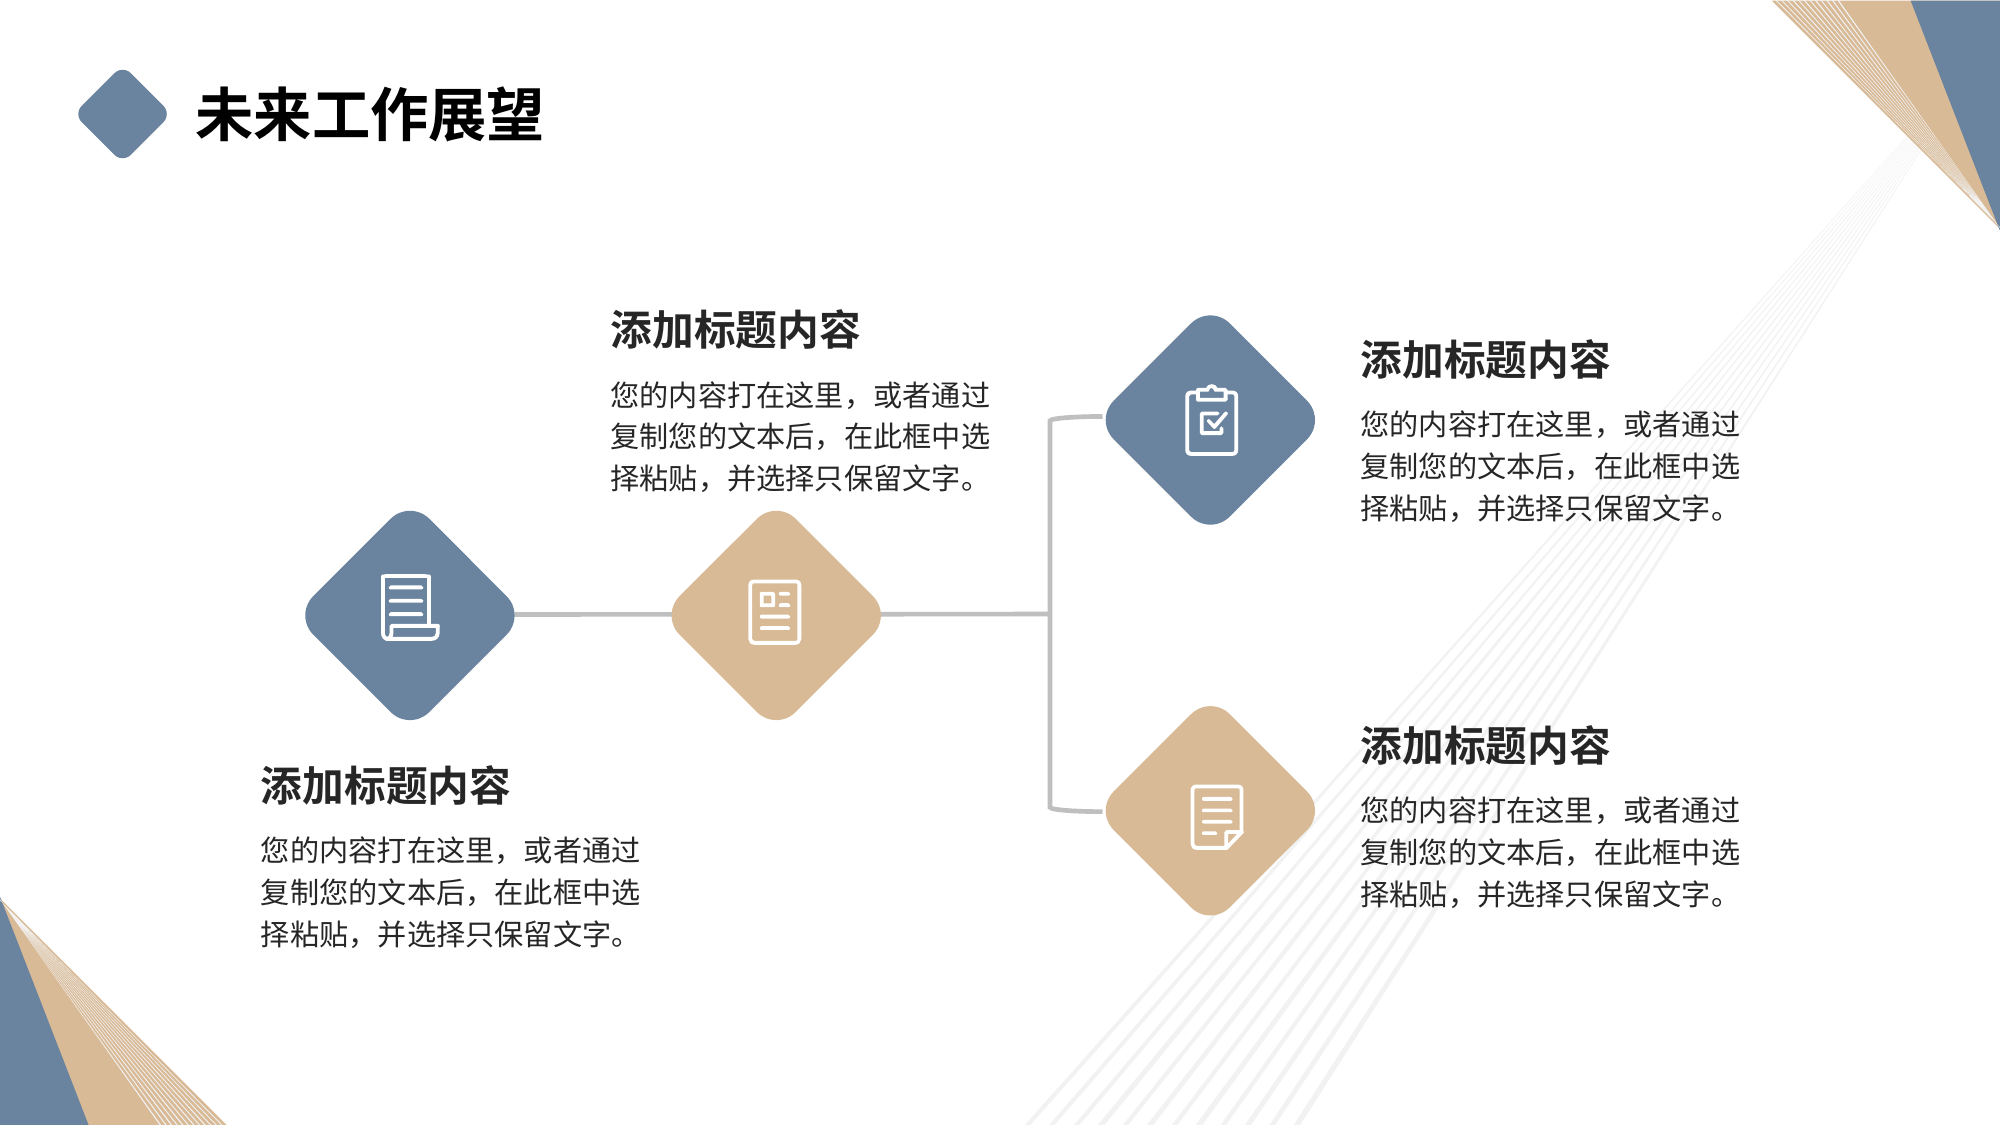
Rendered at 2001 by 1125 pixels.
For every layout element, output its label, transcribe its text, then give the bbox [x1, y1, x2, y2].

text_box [1185, 384, 1239, 456]
text_box 添加标题内容 [1345, 316, 1733, 392]
text_box 您的内容打在这里，或者通过复制您的文本后，在此框中选择粘贴，并选择只保留文字。 [246, 818, 675, 959]
text_box 您的内容打在这里，或者通过复制您的文本后，在此框中选择粘贴，并选择只保留文字。 [595, 362, 1025, 416]
text_box 添加标题内容 [595, 286, 983, 362]
text_box 添加标题内容 [246, 742, 634, 818]
text_box 您的内容打在这里，或者通过复制您的文本后，在此框中选择粘贴，并选择只保留文字。 [1345, 392, 1775, 533]
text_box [748, 579, 802, 645]
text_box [380, 573, 440, 641]
text_box 您的内容打在这里，或者通过复制您的文本后，在此框中选择粘贴，并选择只保留文字。 [1345, 777, 1775, 919]
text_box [1190, 784, 1244, 850]
text_box 未来工作展望 [180, 70, 561, 156]
text_box [77, 68, 168, 160]
text_box [1104, 705, 1317, 917]
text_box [514, 416, 1103, 812]
text_box [304, 509, 514, 722]
text_box 添加标题内容 [1345, 702, 1733, 777]
text_box [1104, 314, 1317, 526]
